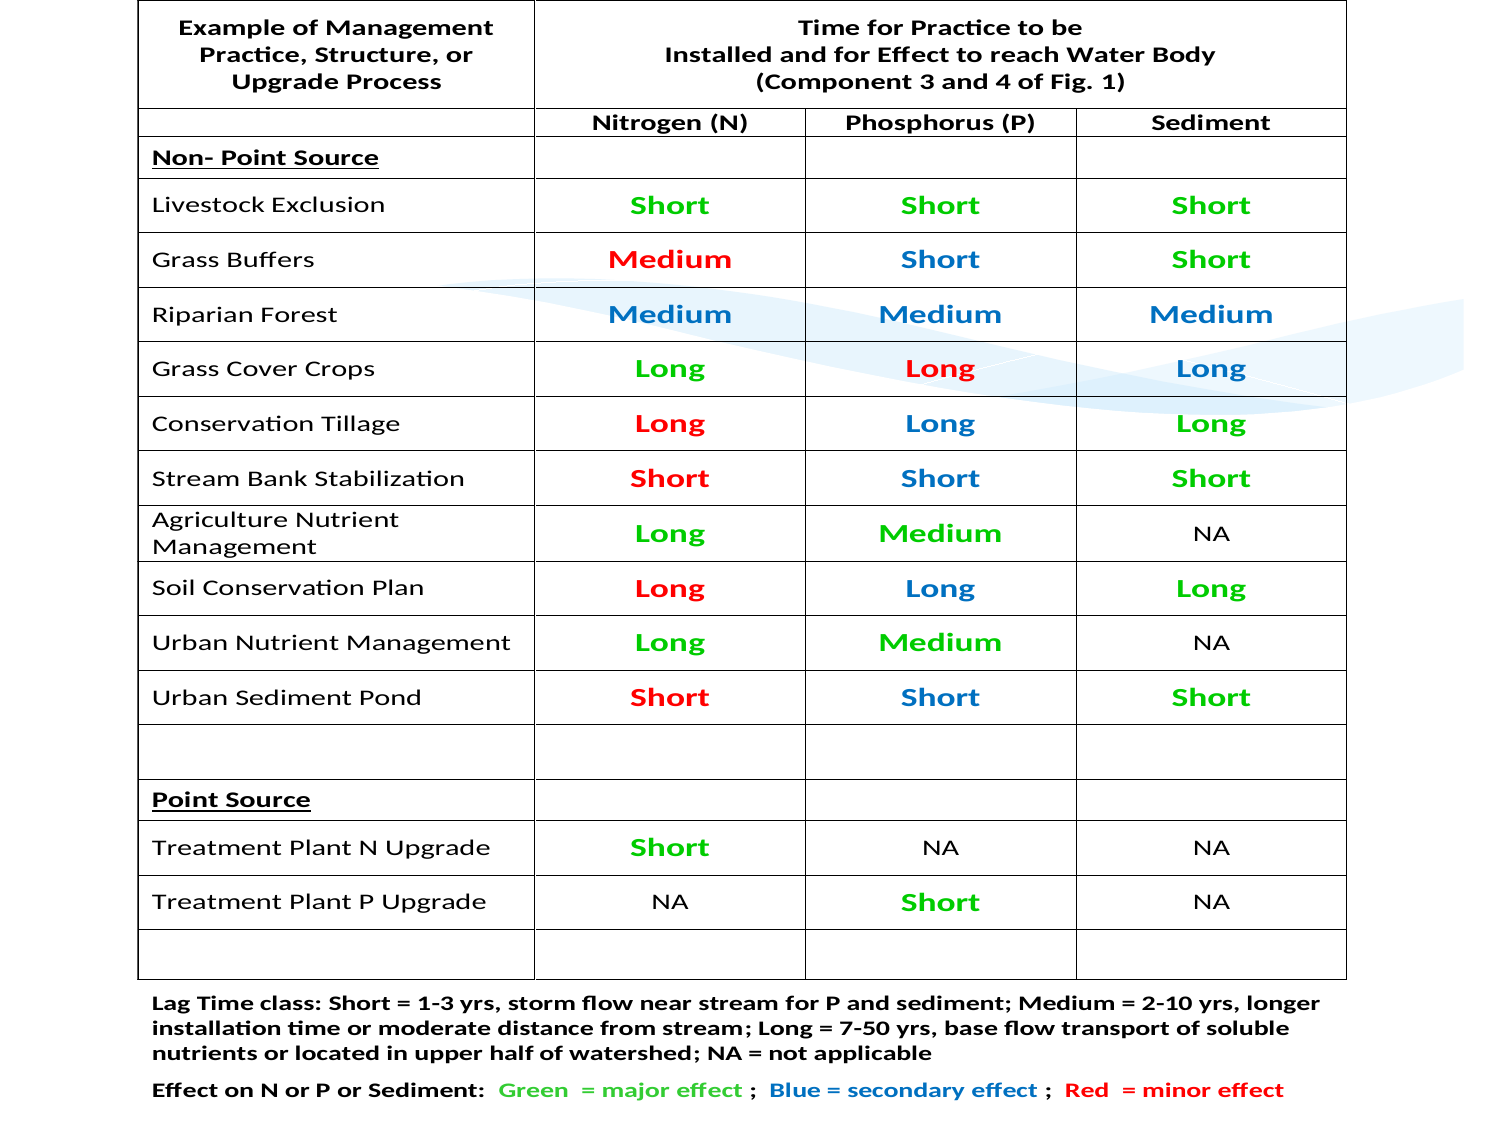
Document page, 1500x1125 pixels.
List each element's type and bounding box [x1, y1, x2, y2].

picture [137, 0, 1351, 1125]
